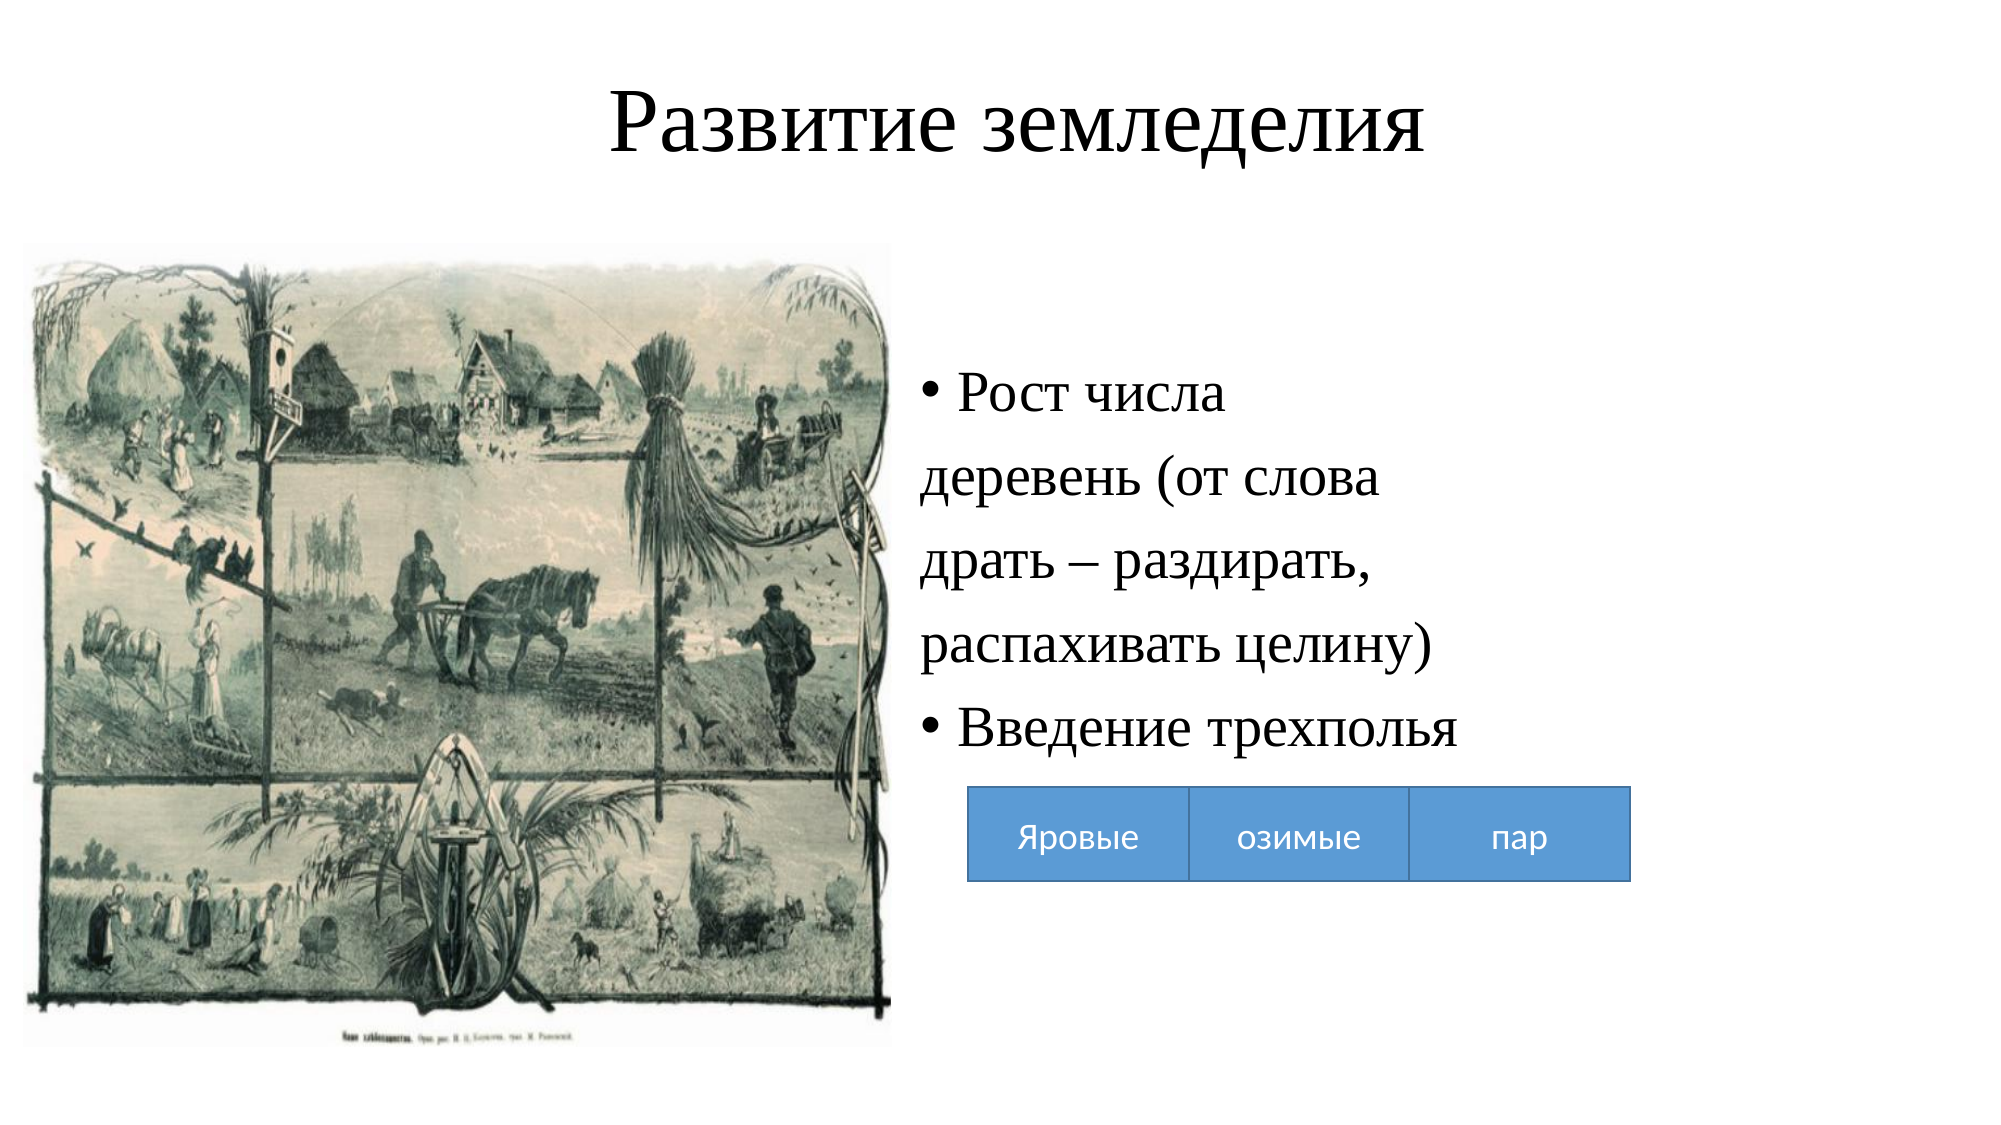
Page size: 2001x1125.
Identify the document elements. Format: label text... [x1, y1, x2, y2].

text_box Яровые [967, 786, 1188, 882]
text_box озимые [1188, 786, 1408, 882]
title Развитие земледелия [173, 59, 1863, 185]
text_box пар [1408, 786, 1631, 882]
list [23, 243, 893, 1047]
list Рост числа деревень (от слова драть – раздирать, распахивать целину) Введение трехполья [905, 262, 1772, 1005]
